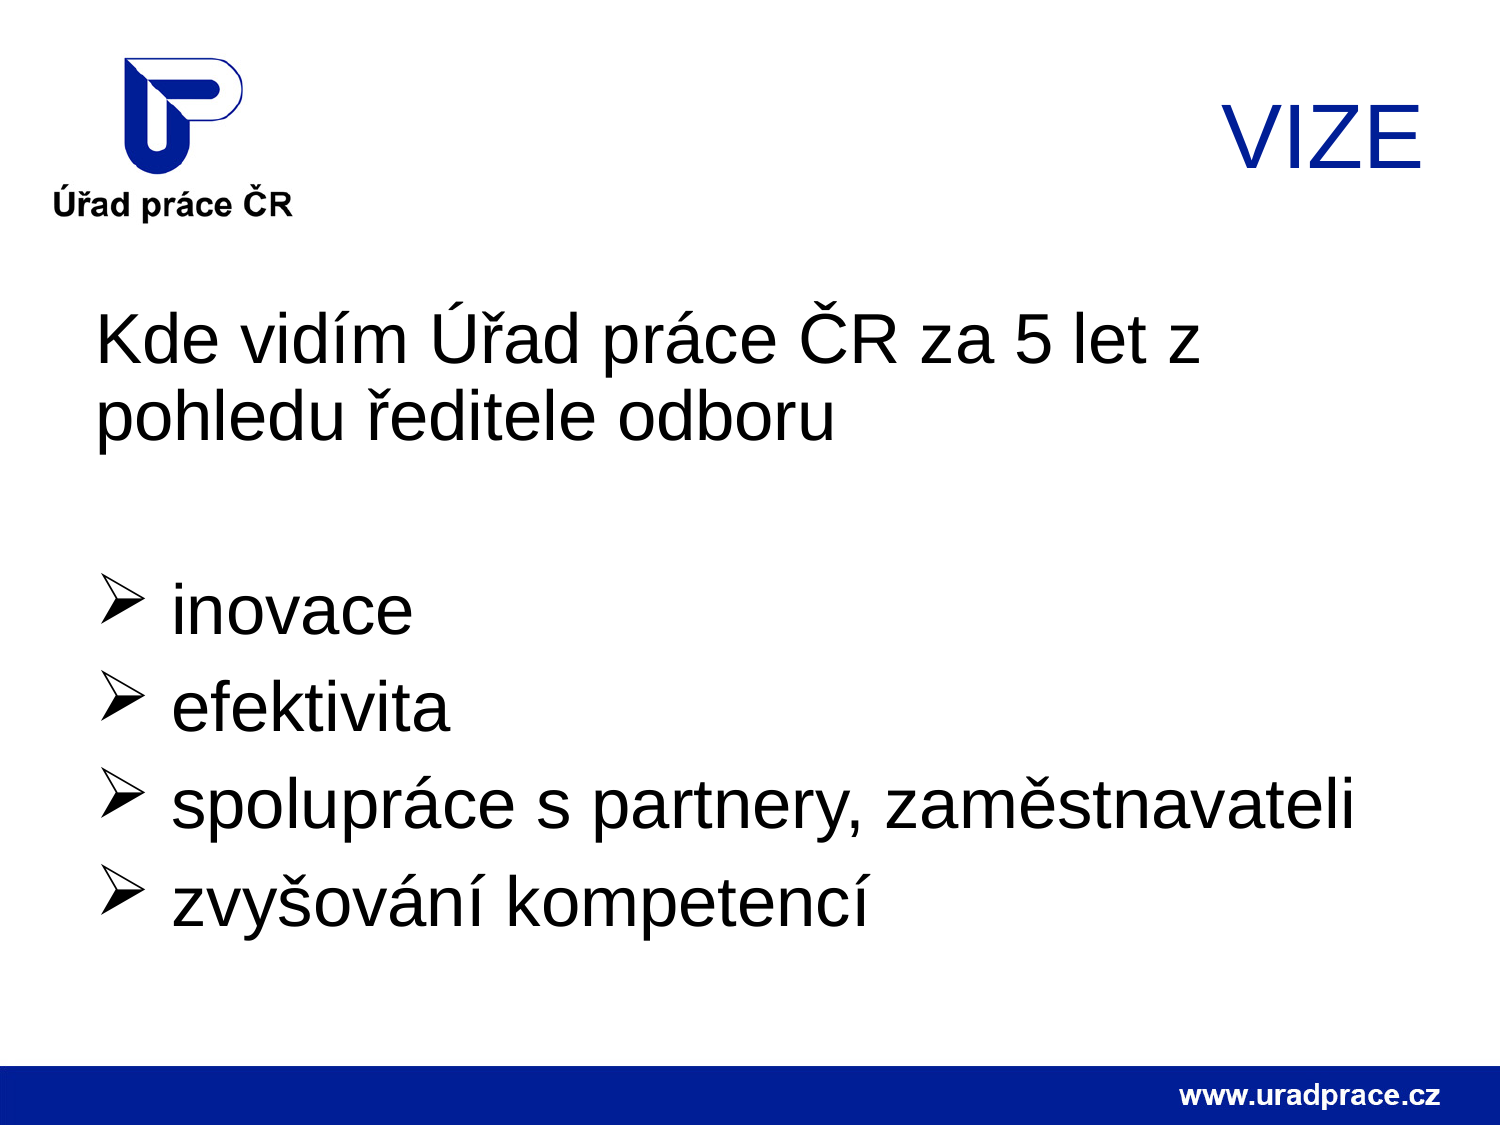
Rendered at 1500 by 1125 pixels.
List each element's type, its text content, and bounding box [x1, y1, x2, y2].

picture [0, 0, 1500, 1125]
list Kde vidím Úřad práce ČR za 5 let z pohledu ředitele odboru inovace efektivita spolupráce s partnery, zaměstnavateli zvyšování kompetencí [95, 302, 1425, 967]
title VIZE [75, 44, 1425, 233]
